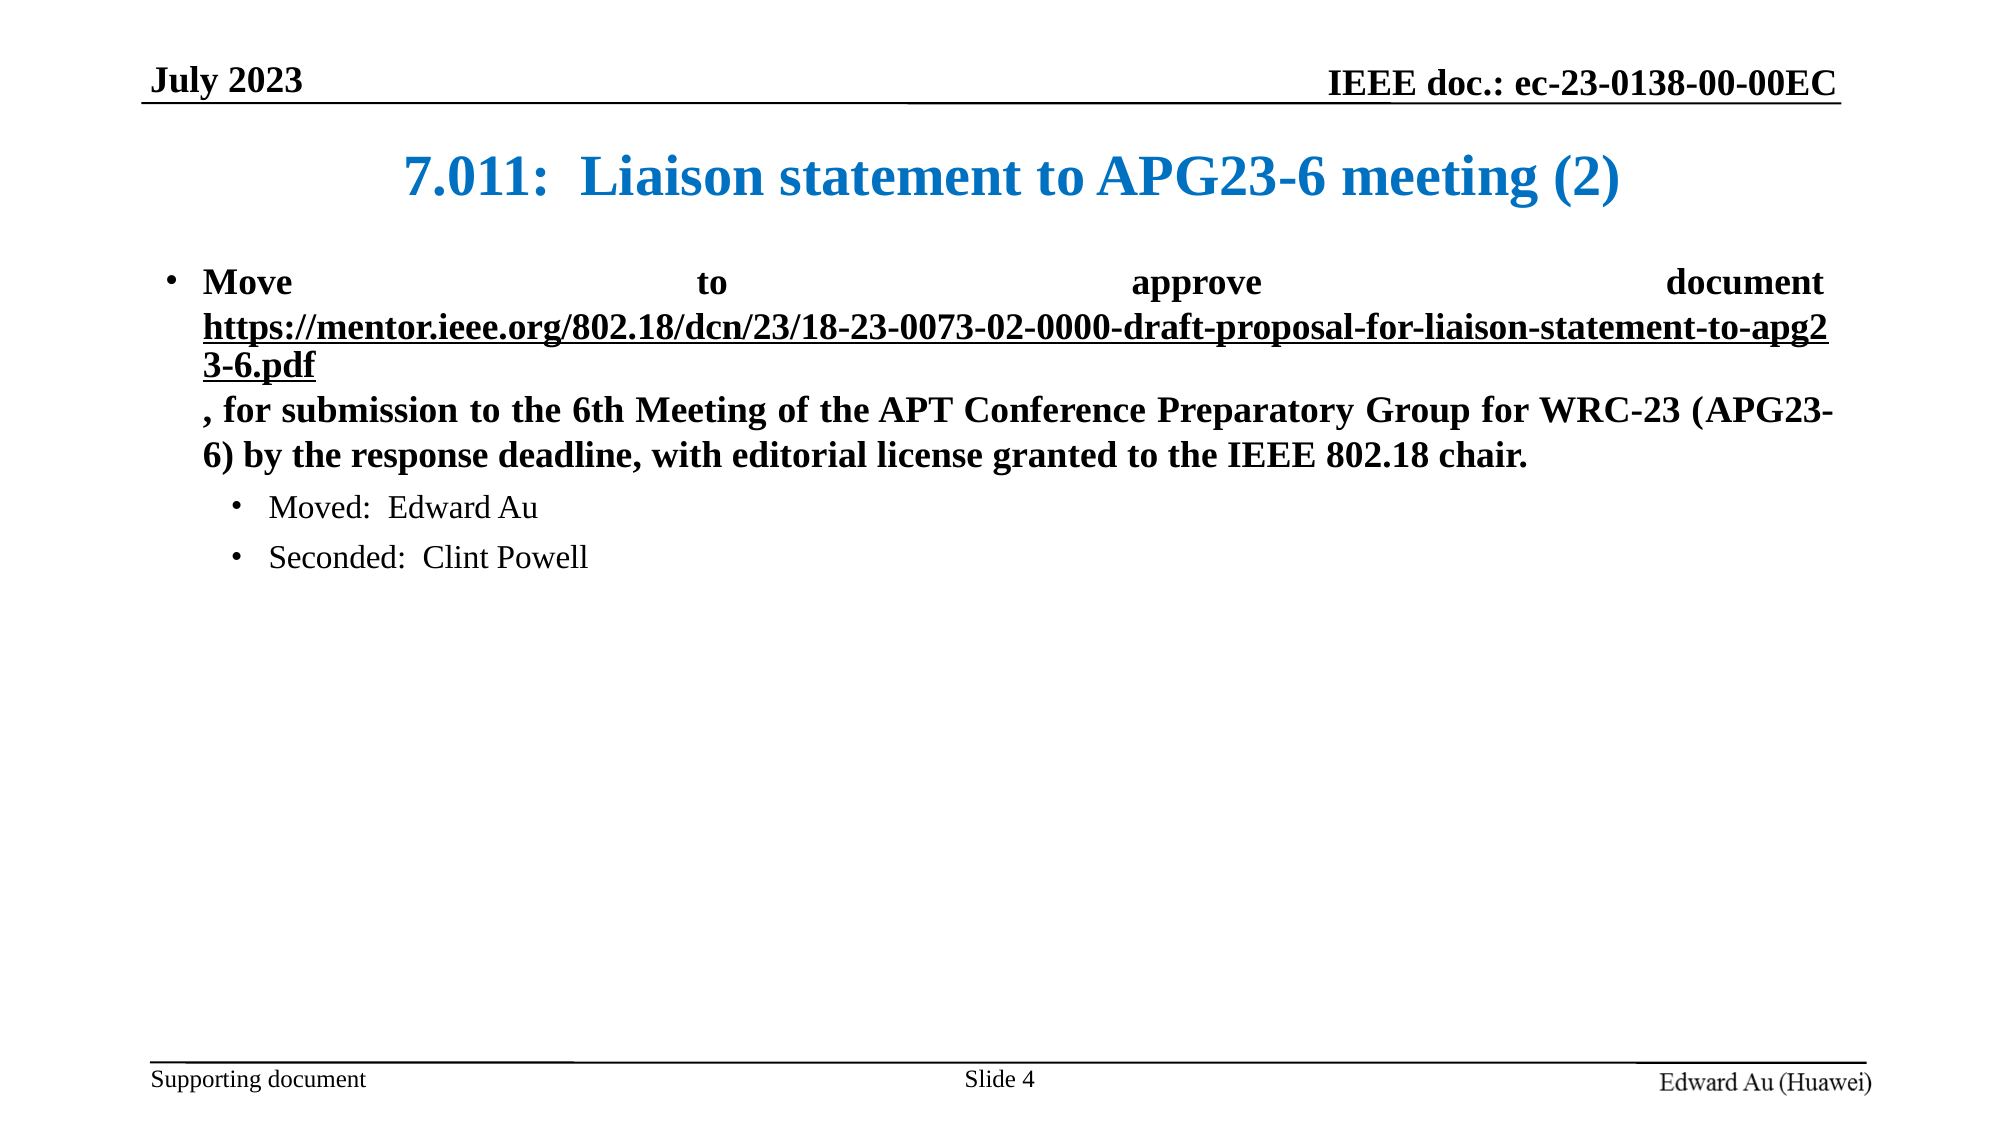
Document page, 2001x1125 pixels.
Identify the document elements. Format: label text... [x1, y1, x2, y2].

picture [1174, 1058, 1887, 1113]
slide_number Slide 4 [933, 1061, 1067, 1123]
title 7.011: Liaison statement to APG23-6 meeting (2) [162, 99, 1864, 246]
list Move to approve document https://mentor.ieee.org/802.18/dcn/23/18-23-0073-02-0000-draft-proposal-for-liaison-statement-to-apg23-6.pdf, for submission to the 6th Meeting of the APT Conference Preparatory Group for WRC-23 (APG23-6) by the response deadline, with editorial license granted to the IEEE 802.18 chair. Moved: Edward Au Seconded: Clint Powell [149, 249, 1869, 925]
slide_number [149, 54, 651, 101]
